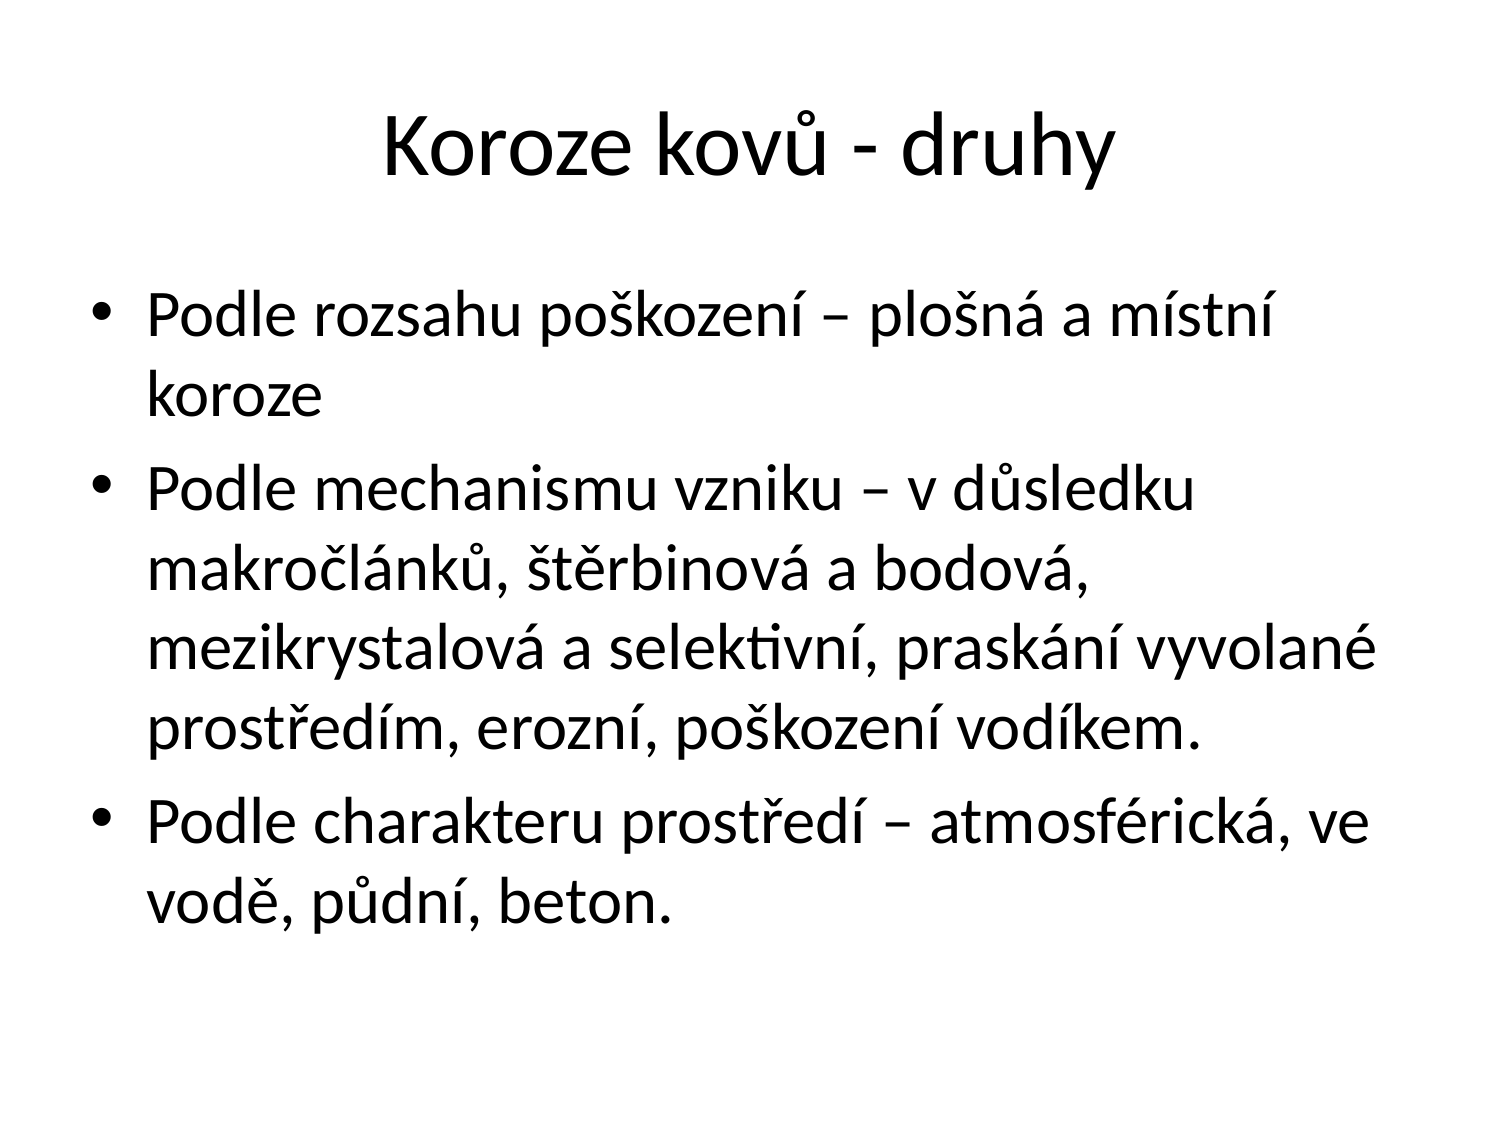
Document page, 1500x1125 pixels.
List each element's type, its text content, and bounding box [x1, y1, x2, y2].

title Koroze kovů - druhy [75, 45, 1425, 233]
list Podle rozsahu poškození – plošná a místní koroze Podle mechanismu vzniku – v důsledku makročlánků, štěrbinová a bodová, mezikrystalová a selektivní, praskání vyvolané prostředím, erozní, poškození vodíkem. Podle charakteru prostředí – atmosférická, ve vodě, půdní, beton. [75, 262, 1425, 1005]
